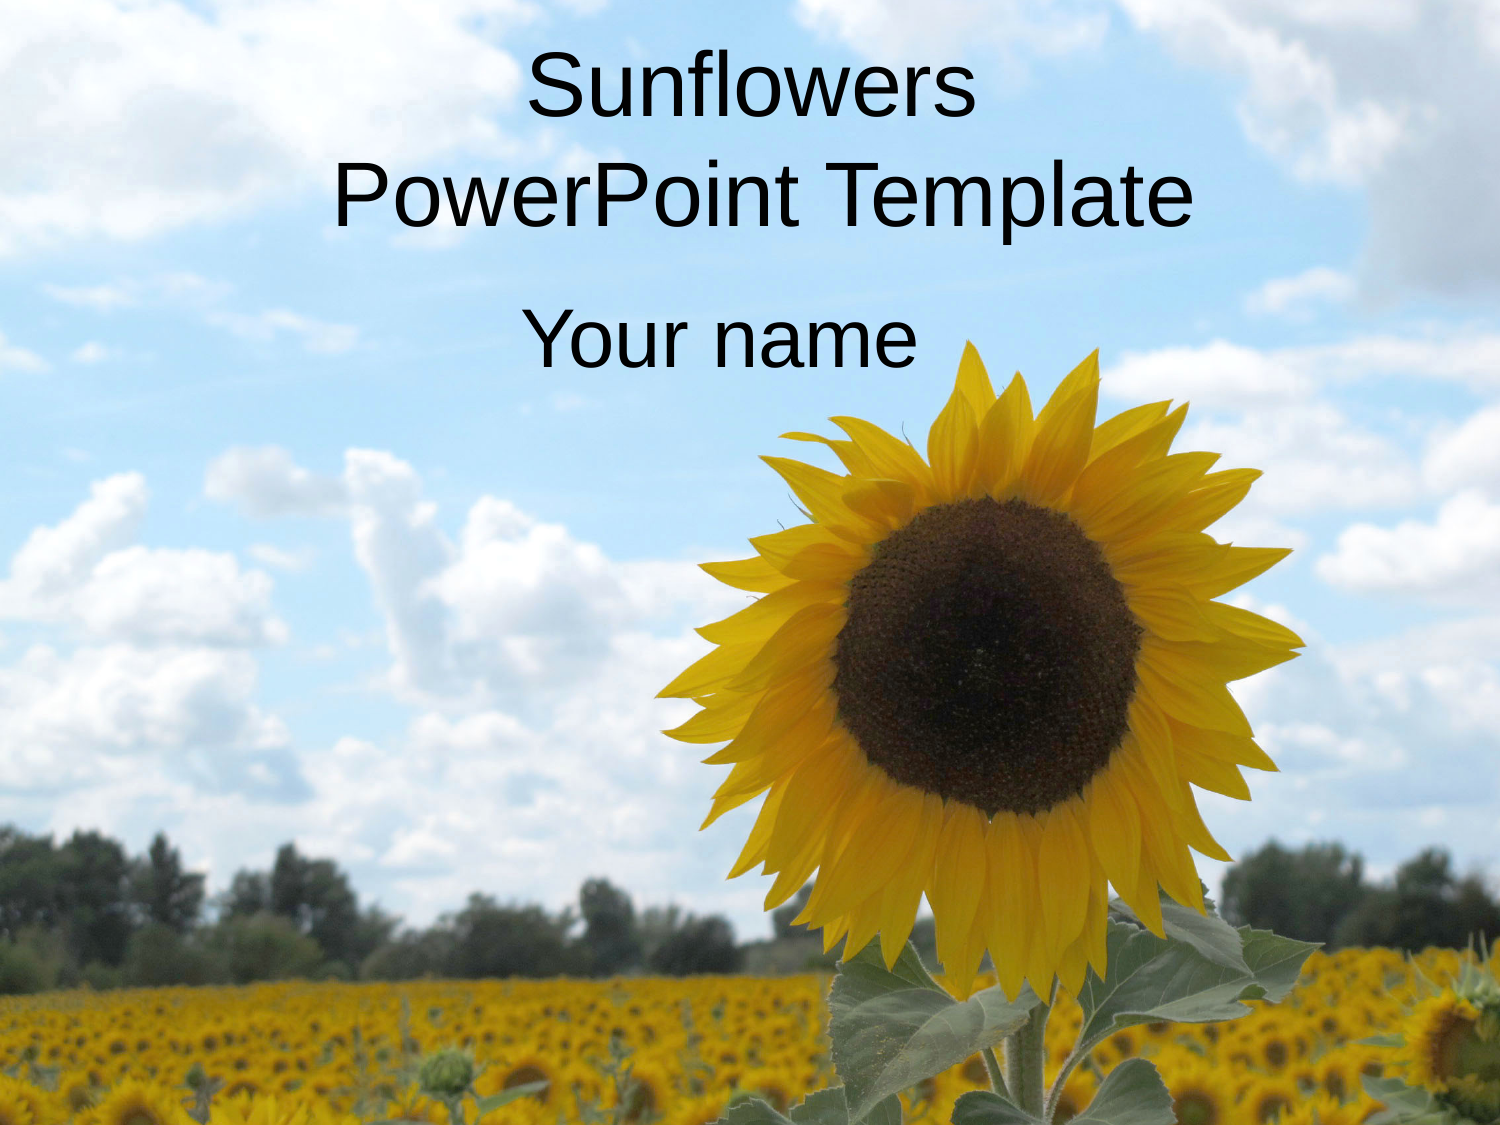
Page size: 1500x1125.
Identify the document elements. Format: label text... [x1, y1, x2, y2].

picture [0, 0, 1500, 1125]
subtitle Your name [210, 287, 1231, 402]
title Sunflowers PowerPoint Template [12, 14, 1492, 256]
